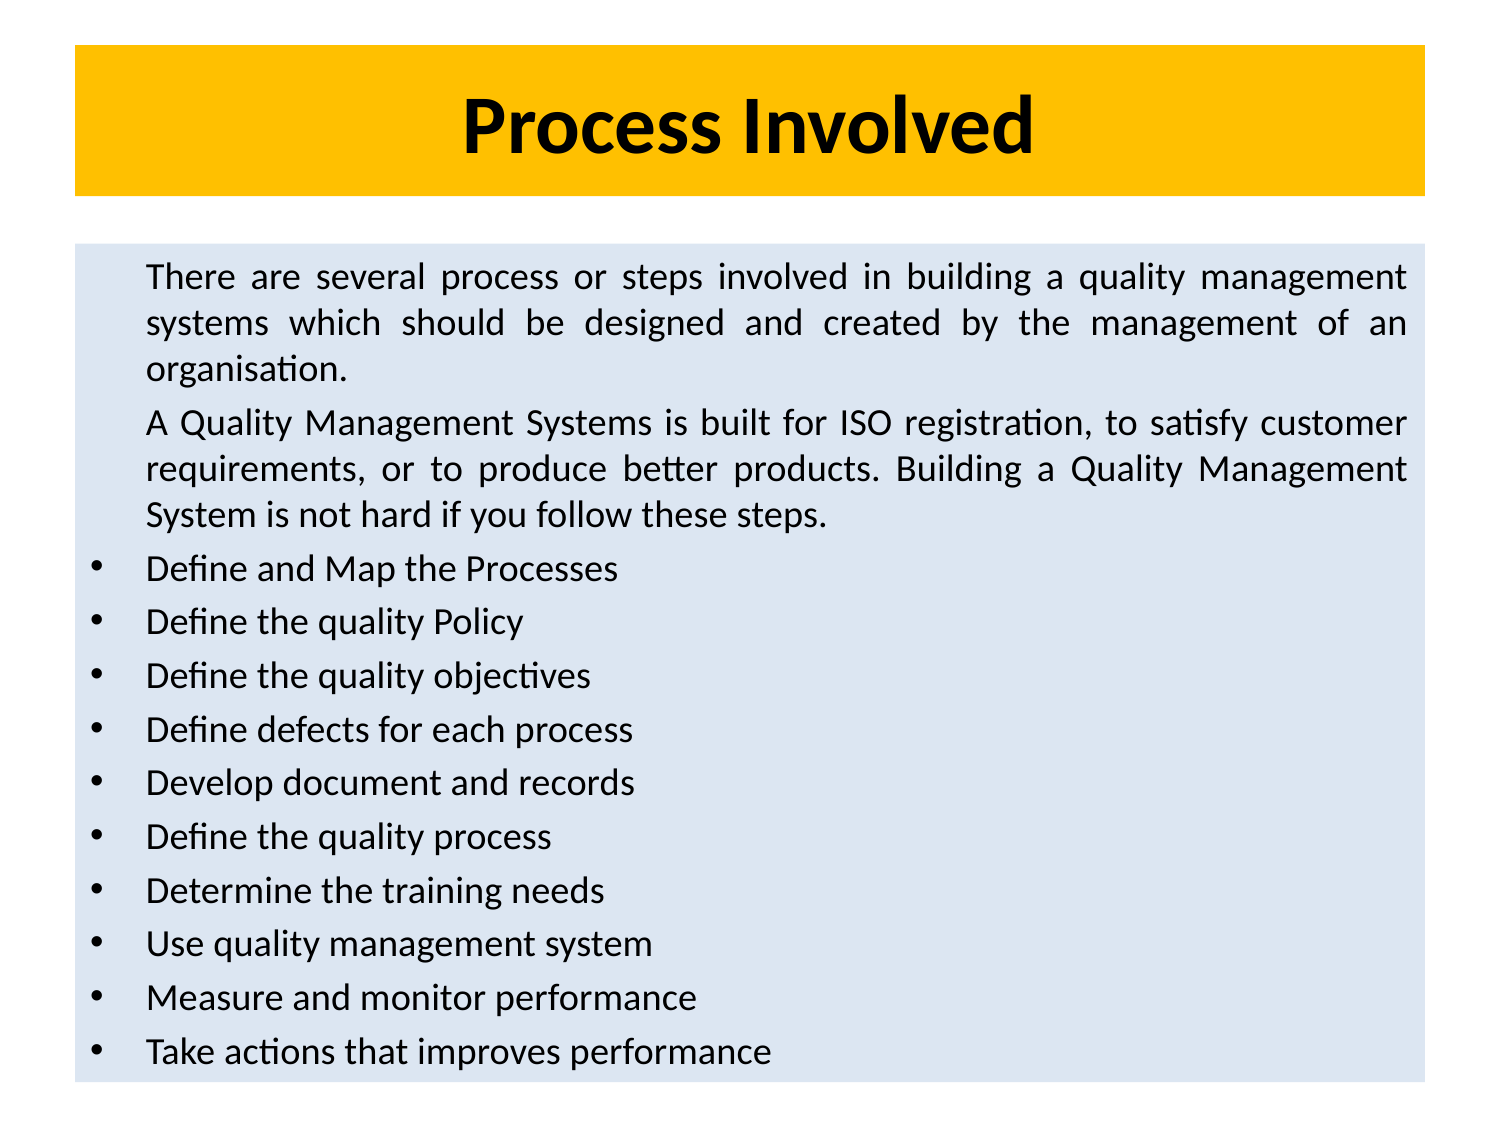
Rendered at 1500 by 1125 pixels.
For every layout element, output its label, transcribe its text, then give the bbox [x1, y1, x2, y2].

title Process Involved [75, 45, 1425, 197]
list There are several process or steps involved in building a quality management systems which should be designed and created by the management of an organisation. A Quality Management Systems is built for ISO registration, to satisfy customer requirements, or to produce better products. Building a Quality Management System is not hard if you follow these steps. Define and Map the Processes Define the quality Policy Define the quality objectives Define defects for each process Develop document and records Define the quality process Determine the training needs Use quality management system Measure and monitor performance Take actions that improves performance [75, 243, 1425, 1083]
